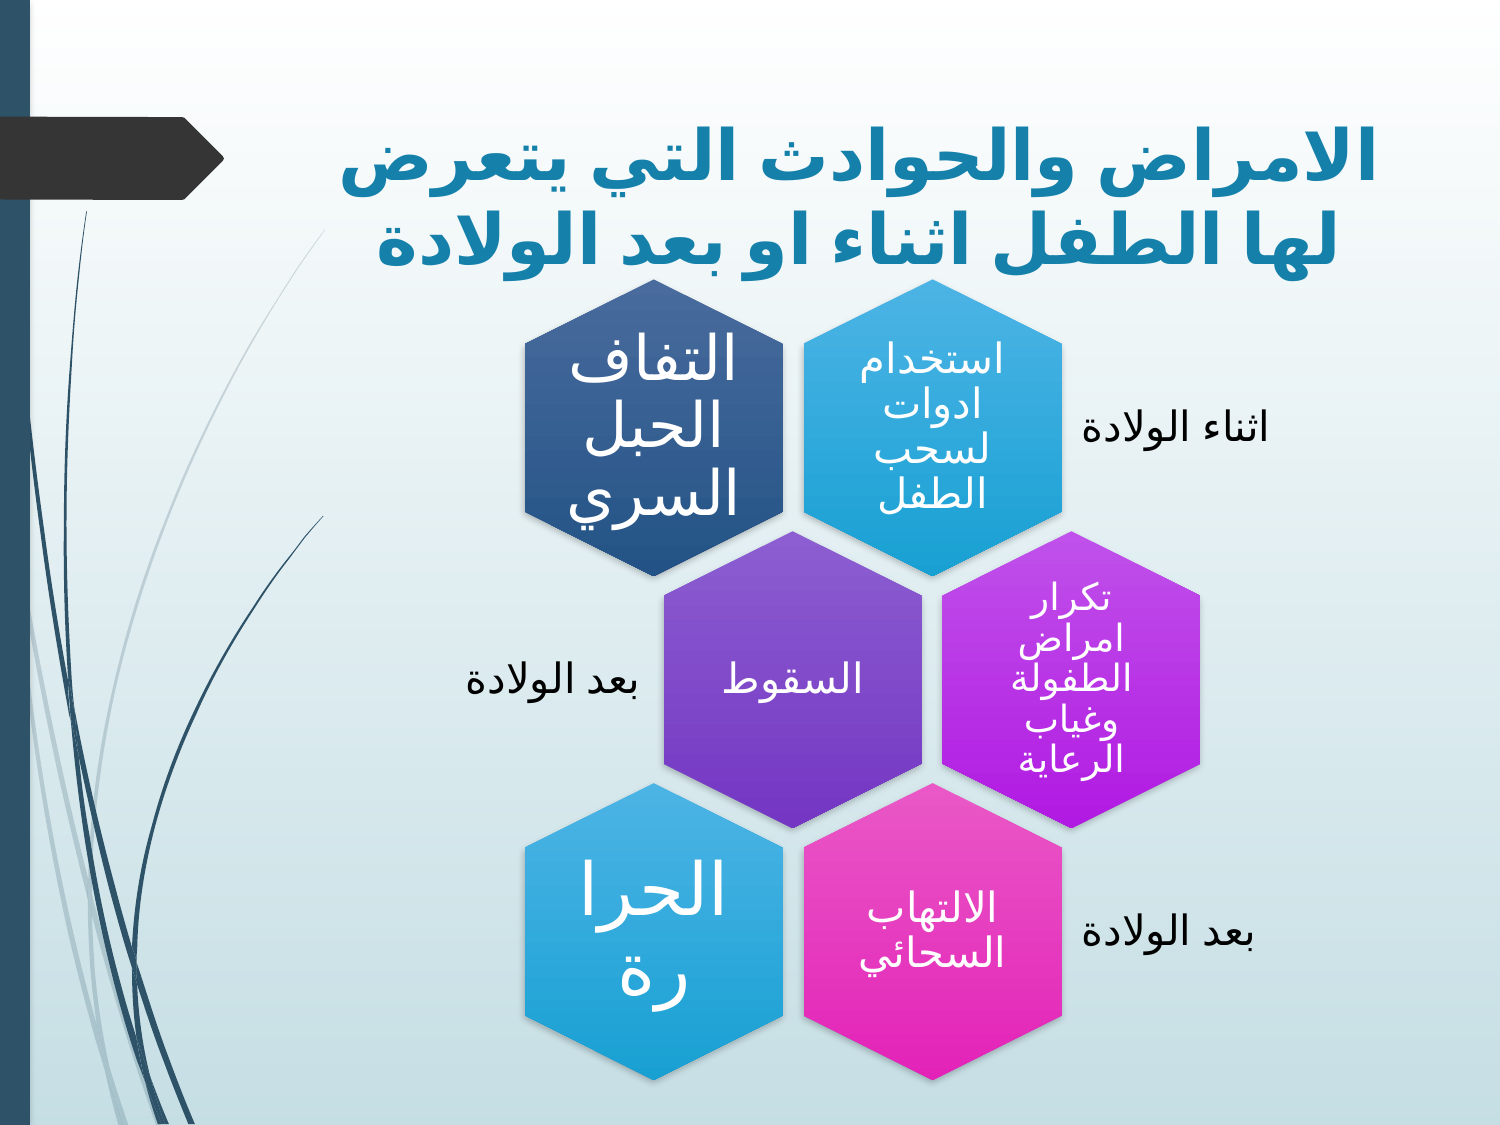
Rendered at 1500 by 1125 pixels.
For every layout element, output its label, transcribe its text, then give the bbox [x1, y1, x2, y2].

title الامراض والحوادث التي يتعرض لها الطفل اثناء او بعد الولادة [319, 102, 1400, 278]
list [177, 278, 1500, 1081]
